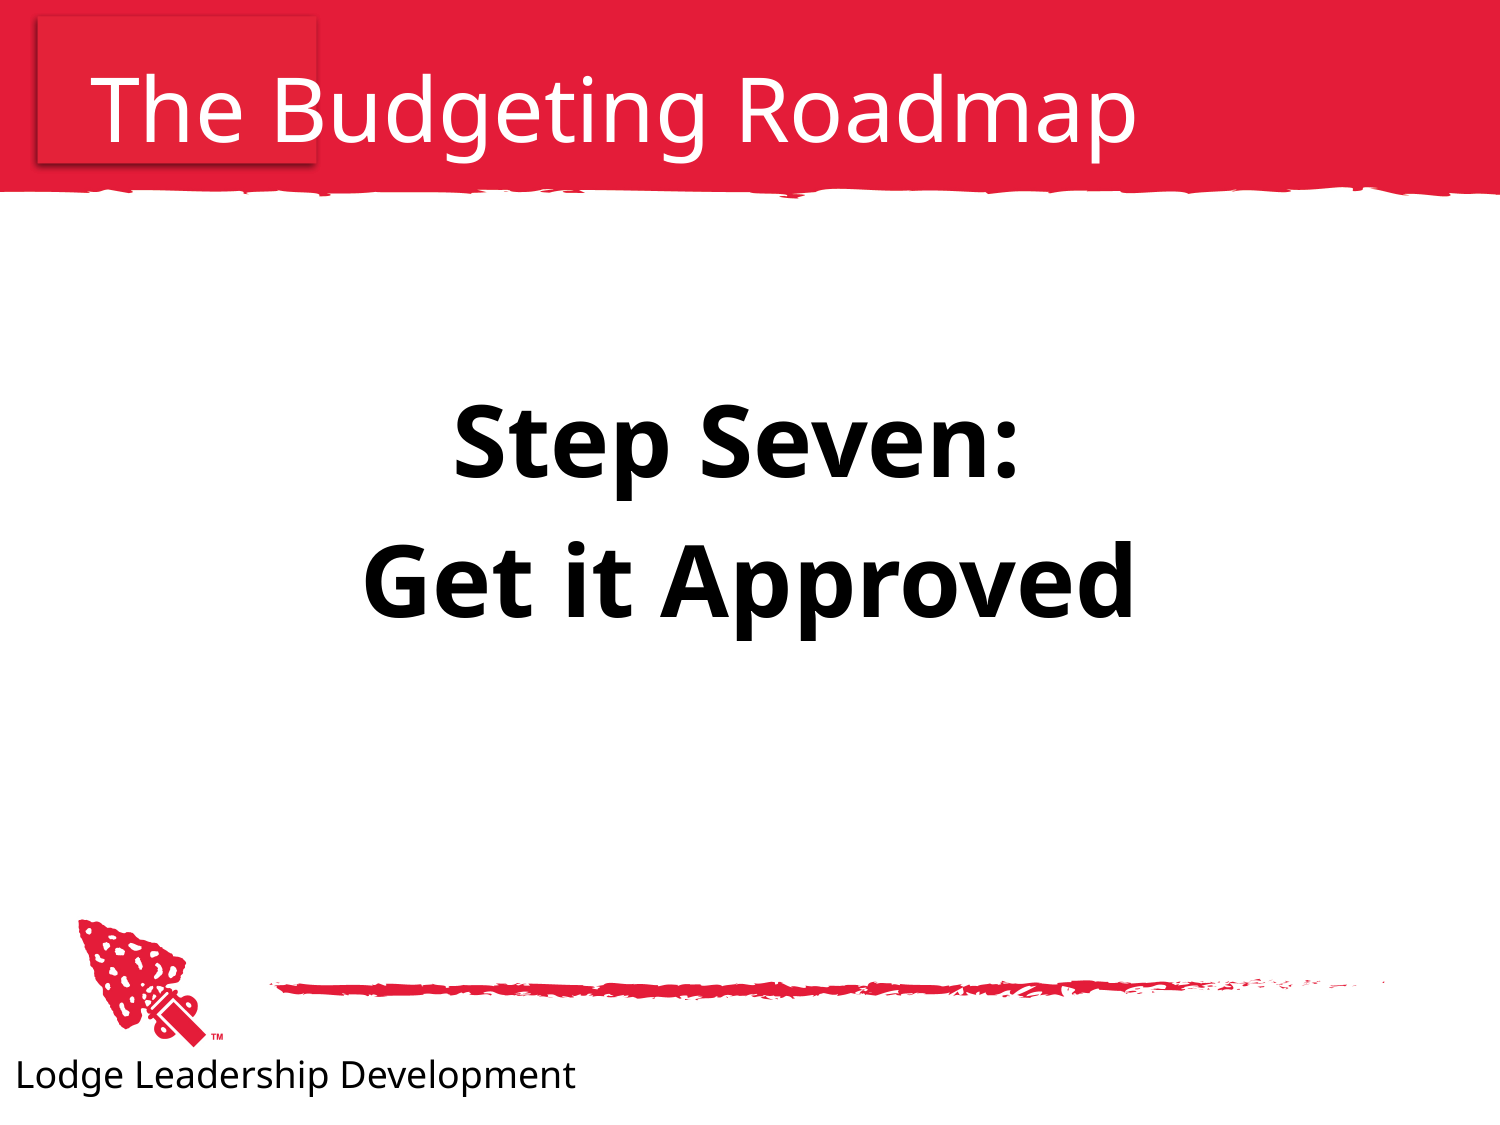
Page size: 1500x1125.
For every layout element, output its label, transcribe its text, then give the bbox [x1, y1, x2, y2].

list Step Seven: Get it Approved [75, 369, 1425, 725]
picture [0, 0, 1500, 1043]
title The Budgeting Roadmap [75, 45, 1425, 168]
text_box Lodge Leadership Development [0, 1043, 1500, 1125]
